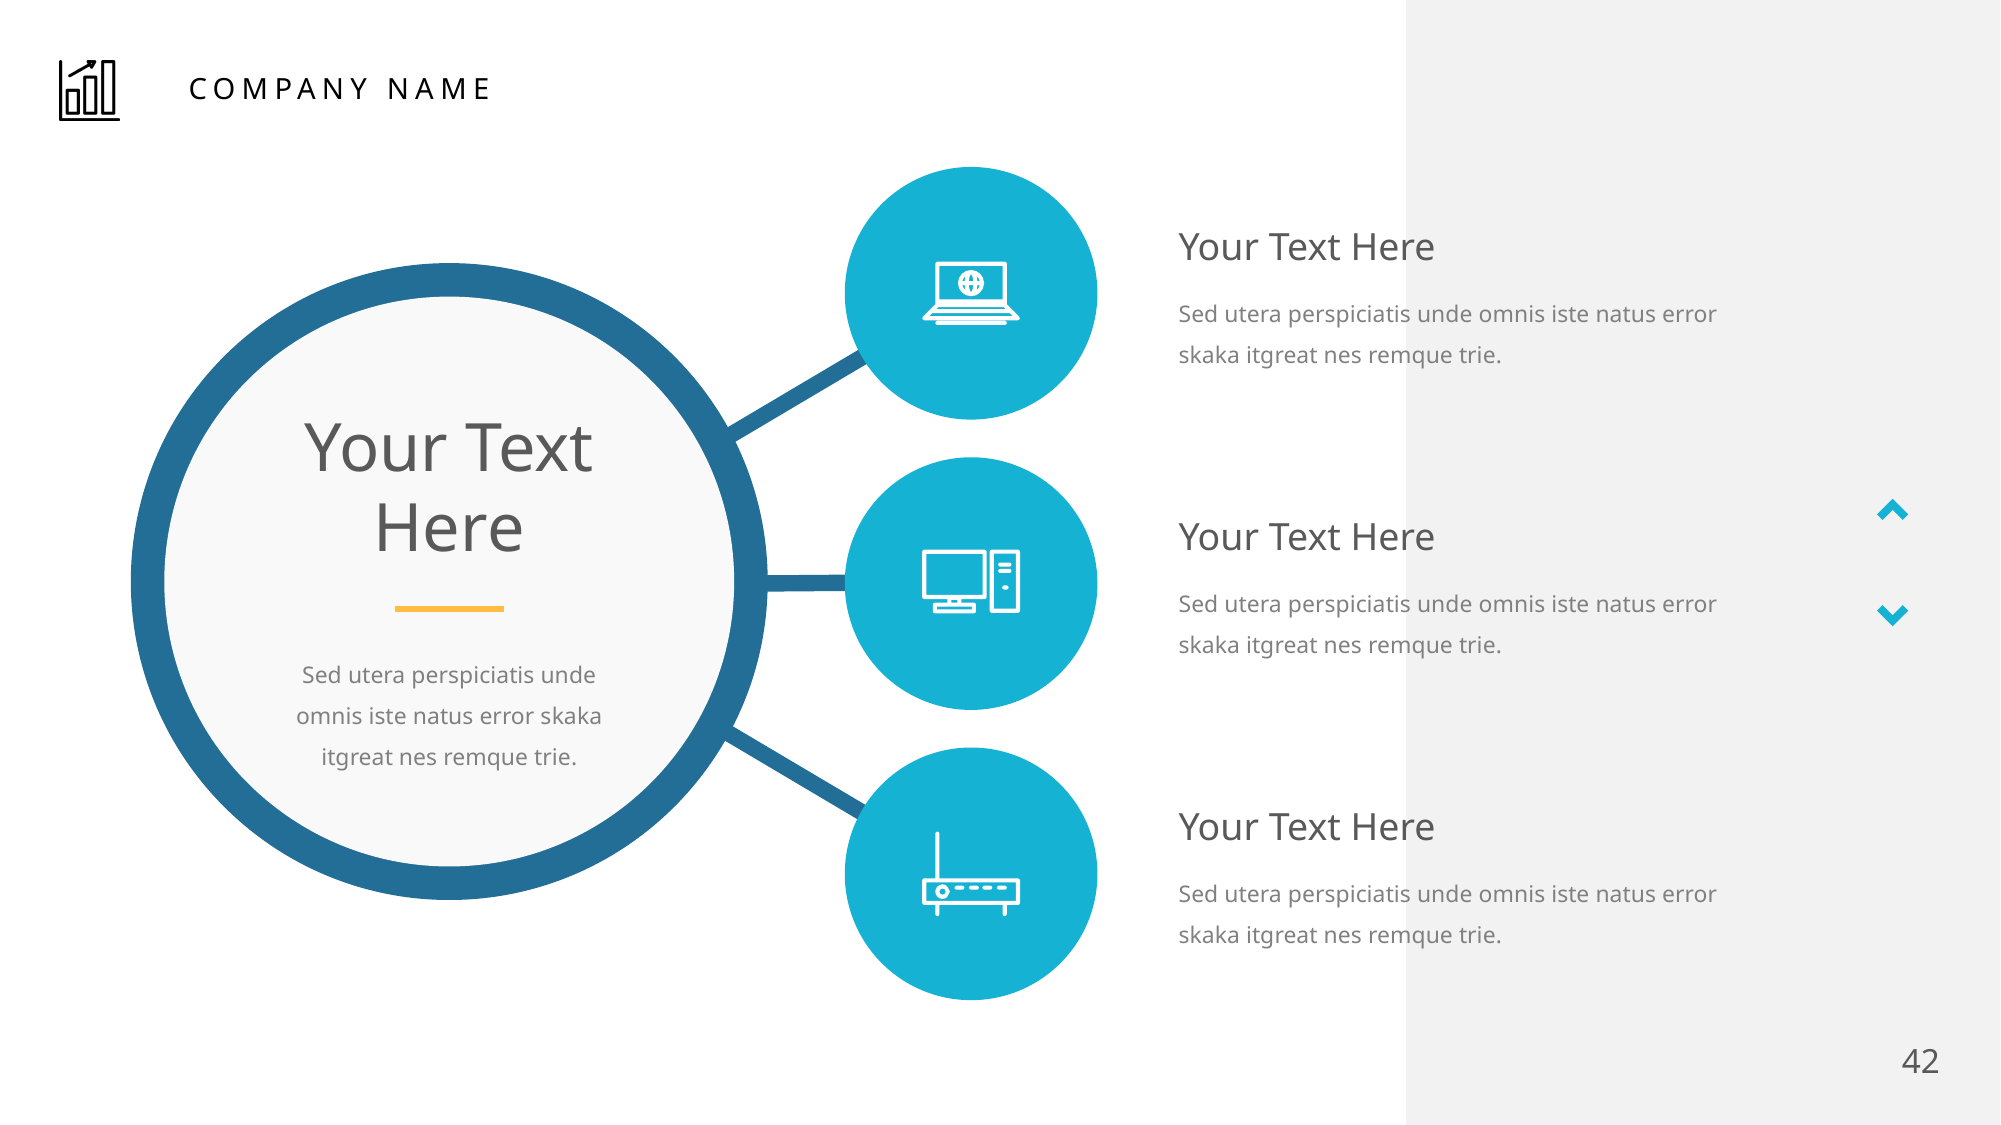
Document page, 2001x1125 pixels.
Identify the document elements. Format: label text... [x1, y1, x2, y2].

picture [59, 60, 120, 121]
text_box Sed utera perspiciatis unde omnis iste natus error skaka itgreat nes remque trie. [1163, 858, 1778, 956]
text_box [844, 747, 1098, 1001]
text_box [844, 166, 1098, 420]
text_box [768, 747, 865, 819]
text_box Your Text Here [1163, 215, 1504, 275]
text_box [1881, 503, 1904, 622]
text_box [922, 549, 987, 614]
text_box [768, 574, 845, 592]
text_box [844, 457, 1098, 710]
text_box Sed utera perspiciatis unde omnis iste natus error skaka itgreat nes remque trie. [1163, 568, 1778, 666]
text_box Your Text Here [1163, 505, 1504, 566]
text_box Sed utera perspiciatis unde omnis iste natus error skaka itgreat nes remque trie. [1163, 278, 1778, 376]
text_box Your Text Here [1163, 795, 1504, 856]
text_box [768, 350, 866, 423]
text_box [922, 261, 1020, 325]
text_box [989, 549, 1021, 613]
text_box [922, 831, 1021, 917]
text_box COMPANY NAME [173, 63, 638, 113]
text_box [130, 263, 768, 900]
